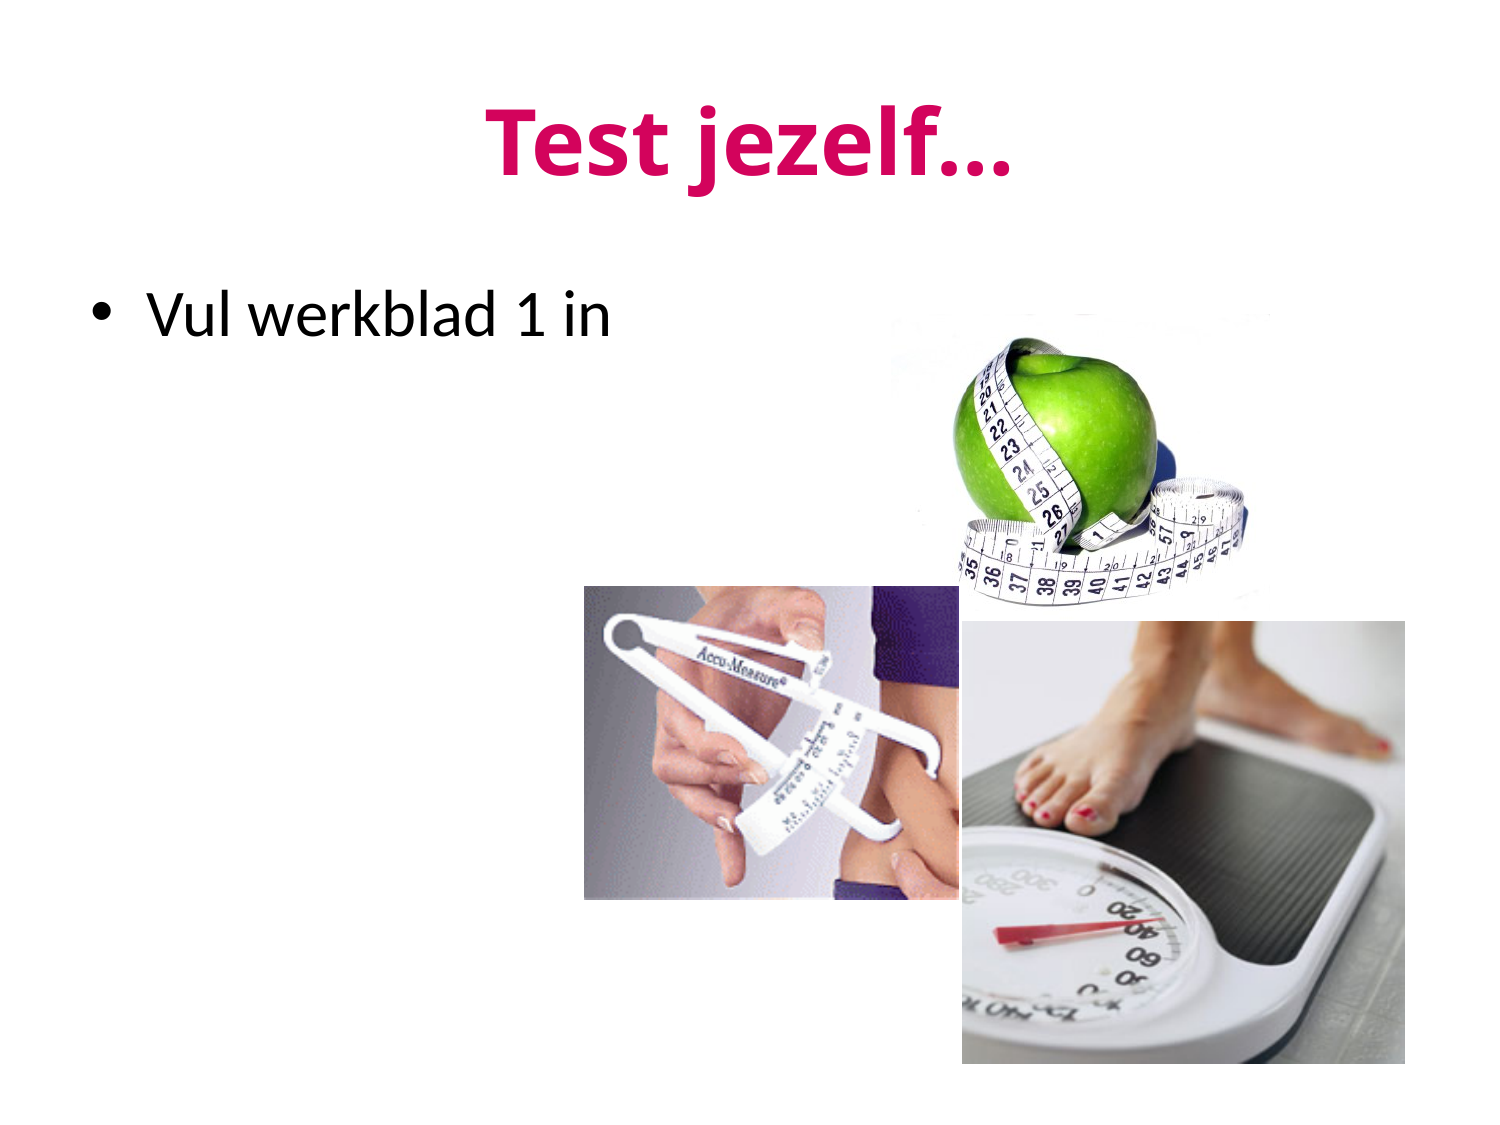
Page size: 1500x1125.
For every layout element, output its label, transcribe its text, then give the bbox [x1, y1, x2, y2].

picture [584, 314, 1405, 1064]
title Test jezelf… [75, 45, 1425, 233]
list Vul werkblad 1 in [75, 262, 1425, 1005]
